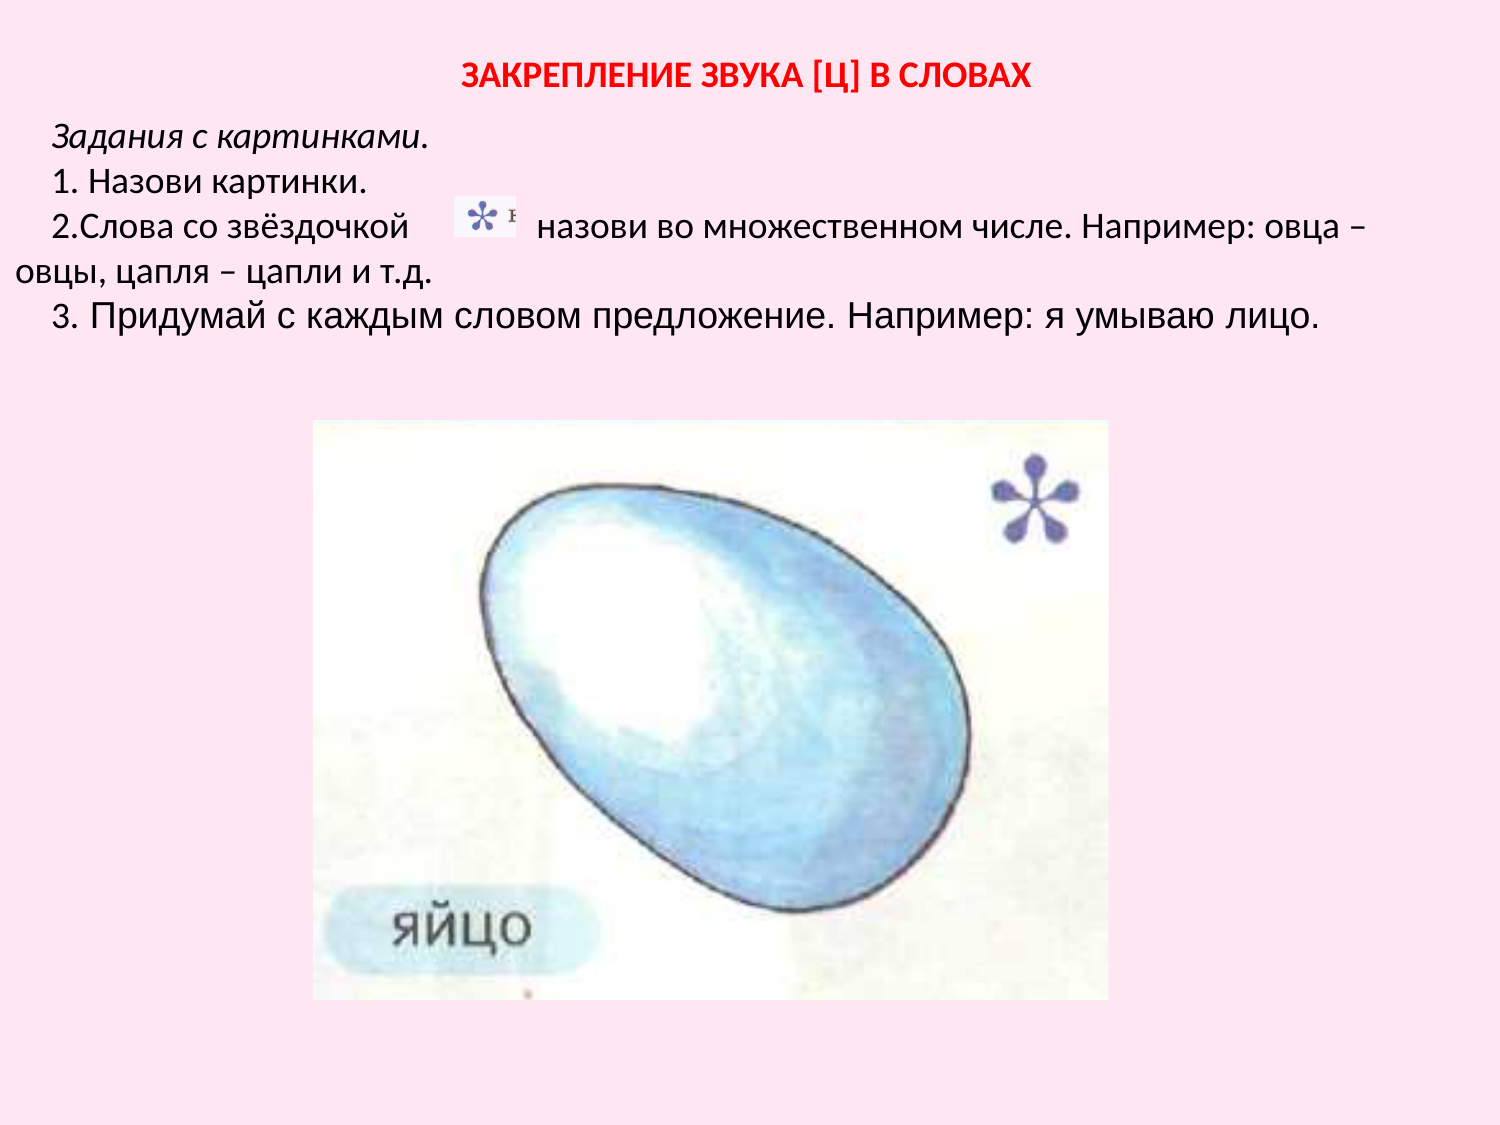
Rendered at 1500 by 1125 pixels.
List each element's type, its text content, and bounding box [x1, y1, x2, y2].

picture [454, 195, 516, 238]
text_box Задания с картинками. 1. Назови картинки. 2.Слова со звёздочкой назови во множественном числе. Например: овца – овцы, цапля – цапли и т.д. 3. Придумай с каждым словом предложение. Например: я умываю лицо. [0, 103, 1453, 389]
text_box [0, 0, 1500, 75]
text_box ЗАКРЕПЛЕНИЕ ЗВУКА [Ц] В СЛОВАХ [446, 75, 1047, 103]
picture [312, 420, 1109, 1000]
